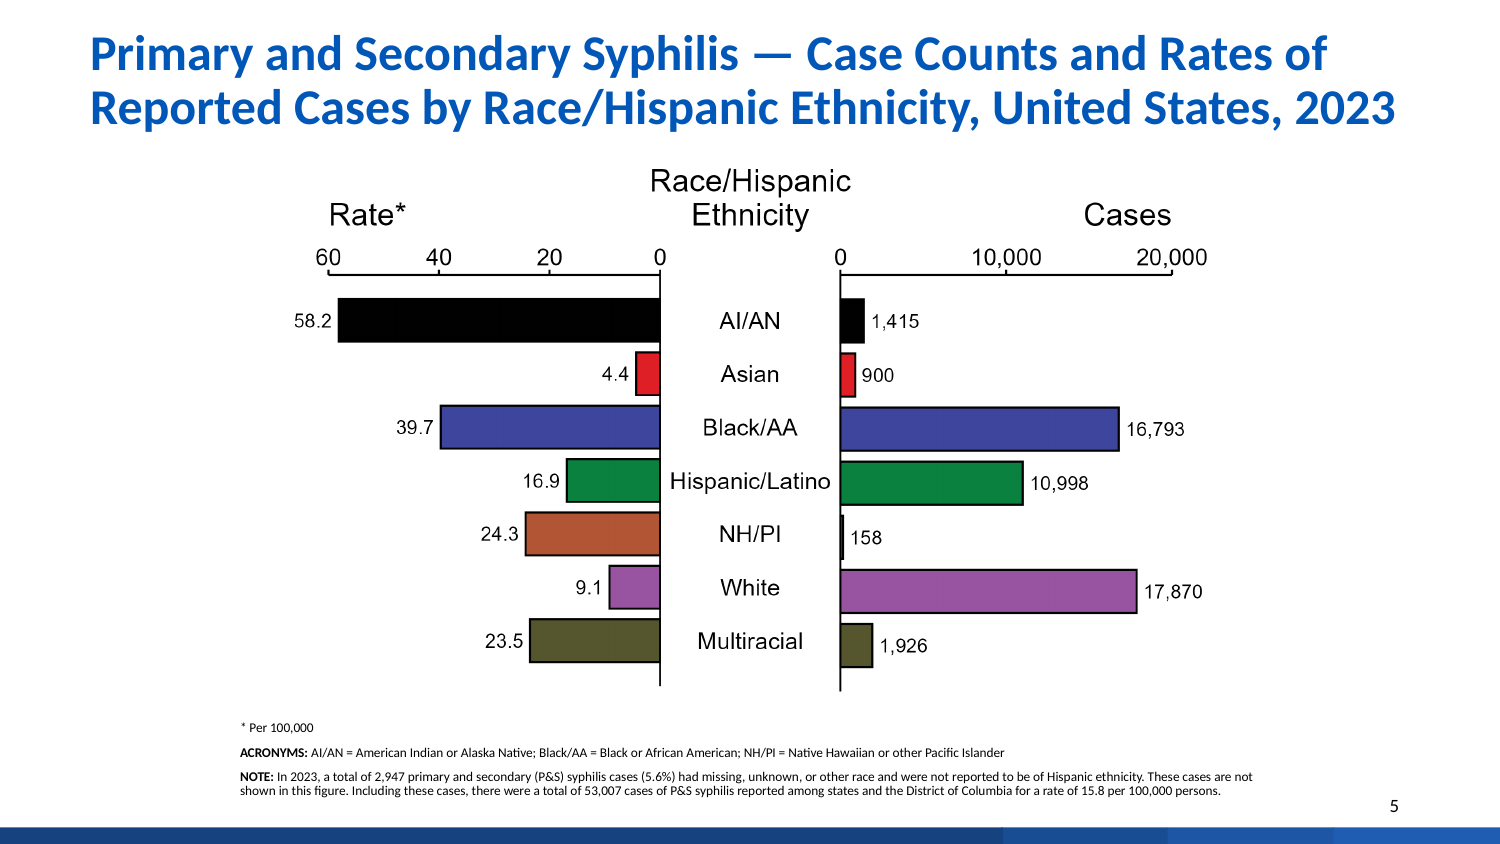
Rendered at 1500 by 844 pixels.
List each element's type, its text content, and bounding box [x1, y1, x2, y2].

picture [258, 166, 1242, 694]
title Primary and Secondary Syphilis — Case Counts and Rates of Reported Cases by Race/Hispanic Ethnicity, United States, 2023 [75, 19, 1425, 144]
list * Per 100,000 ACRONYMS: AI/AN = American Indian or Alaska Native; Black/AA = Black or African American; NH/PI = Native Hawaiian or other Pacific Islander NOTE: In 2023, a total of 2,947 primary and secondary (P&S) syphilis cases (5.6%) had missing, unknown, or other race and were not reported to be of Hispanic ethnicity. These cases are not shown in this figure. Including these cases, there were a total of 53,007 cases of P&S syphilis reported among states and the District of Columbia for a rate of 15.8 per 100,000 persons. [225, 714, 1275, 820]
